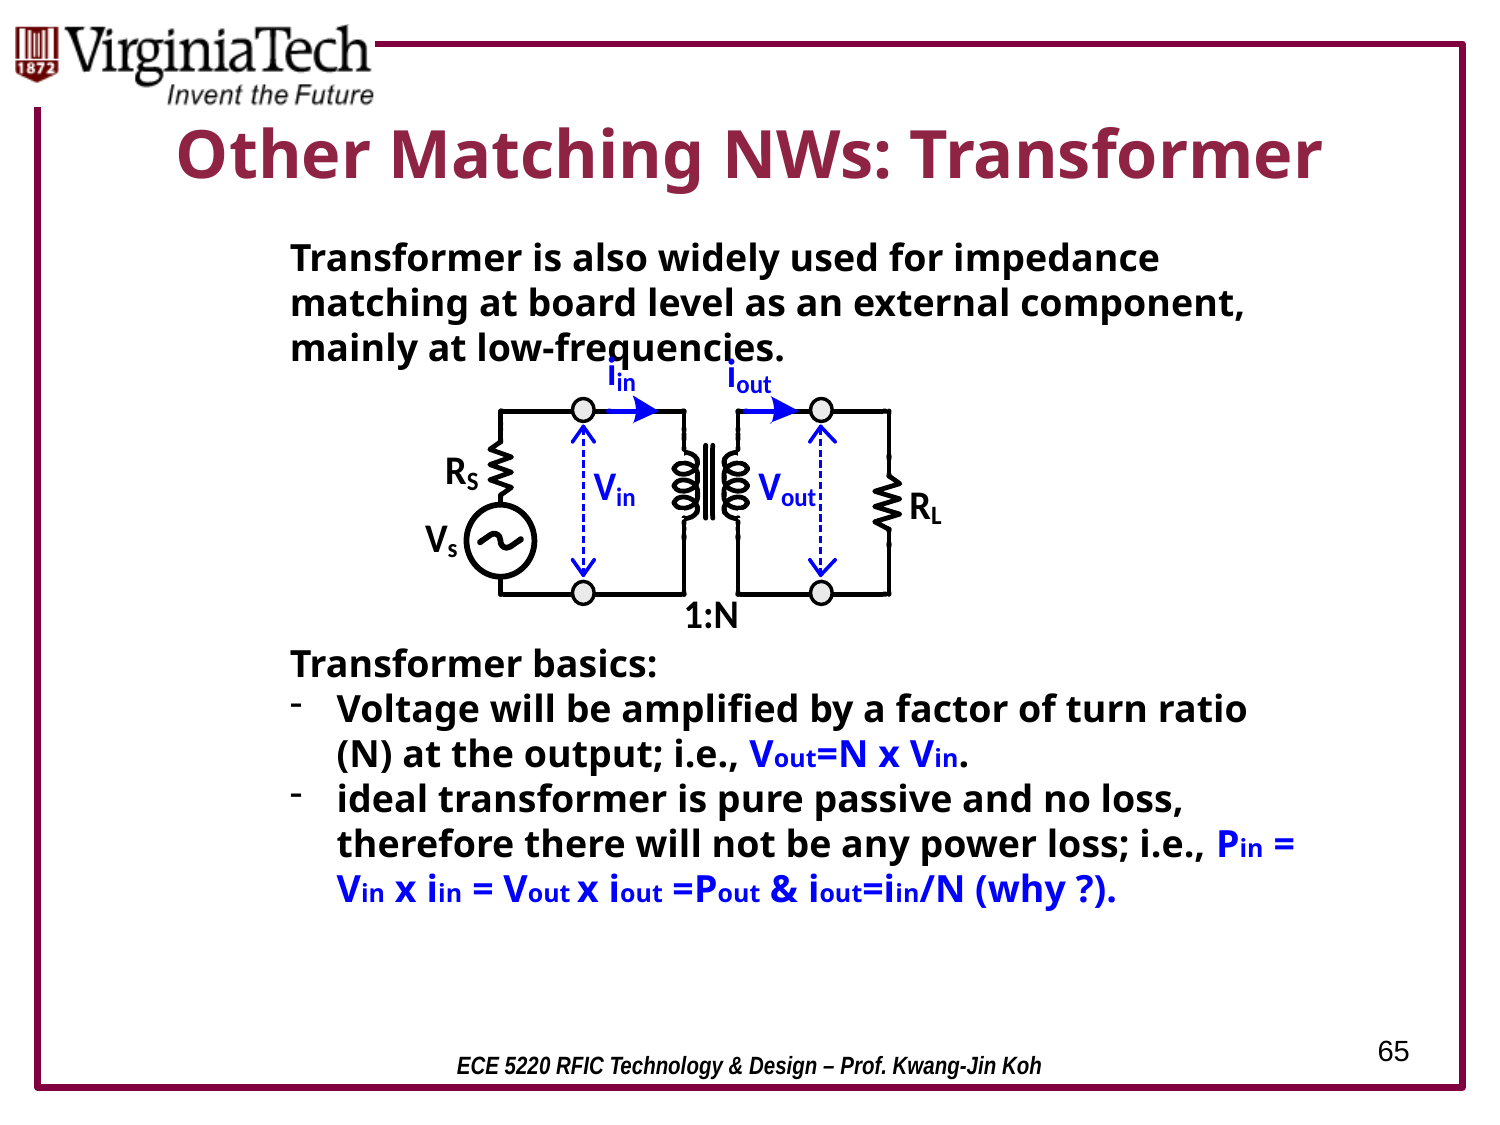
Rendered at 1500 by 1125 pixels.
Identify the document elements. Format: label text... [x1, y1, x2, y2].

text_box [399, 338, 988, 652]
text_box Transformer is also widely used for impedance matching at board level as an external component, mainly at low-frequencies. [275, 226, 1300, 376]
picture [15, 24, 375, 107]
slide_number 65 [1074, 1024, 1425, 1103]
title Other Matching NWs: Transformer [75, 104, 1425, 213]
text_box Transformer basics: Voltage will be amplified by a factor of turn ratio (N) at the output; i.e., Vout=N x Vin. ideal transformer is pure passive and no loss, therefore there will not be any power loss; i.e., Pin = Vin x iin = Vout x iout =Pout & iout=iin/N (why ?). [274, 632, 1325, 918]
